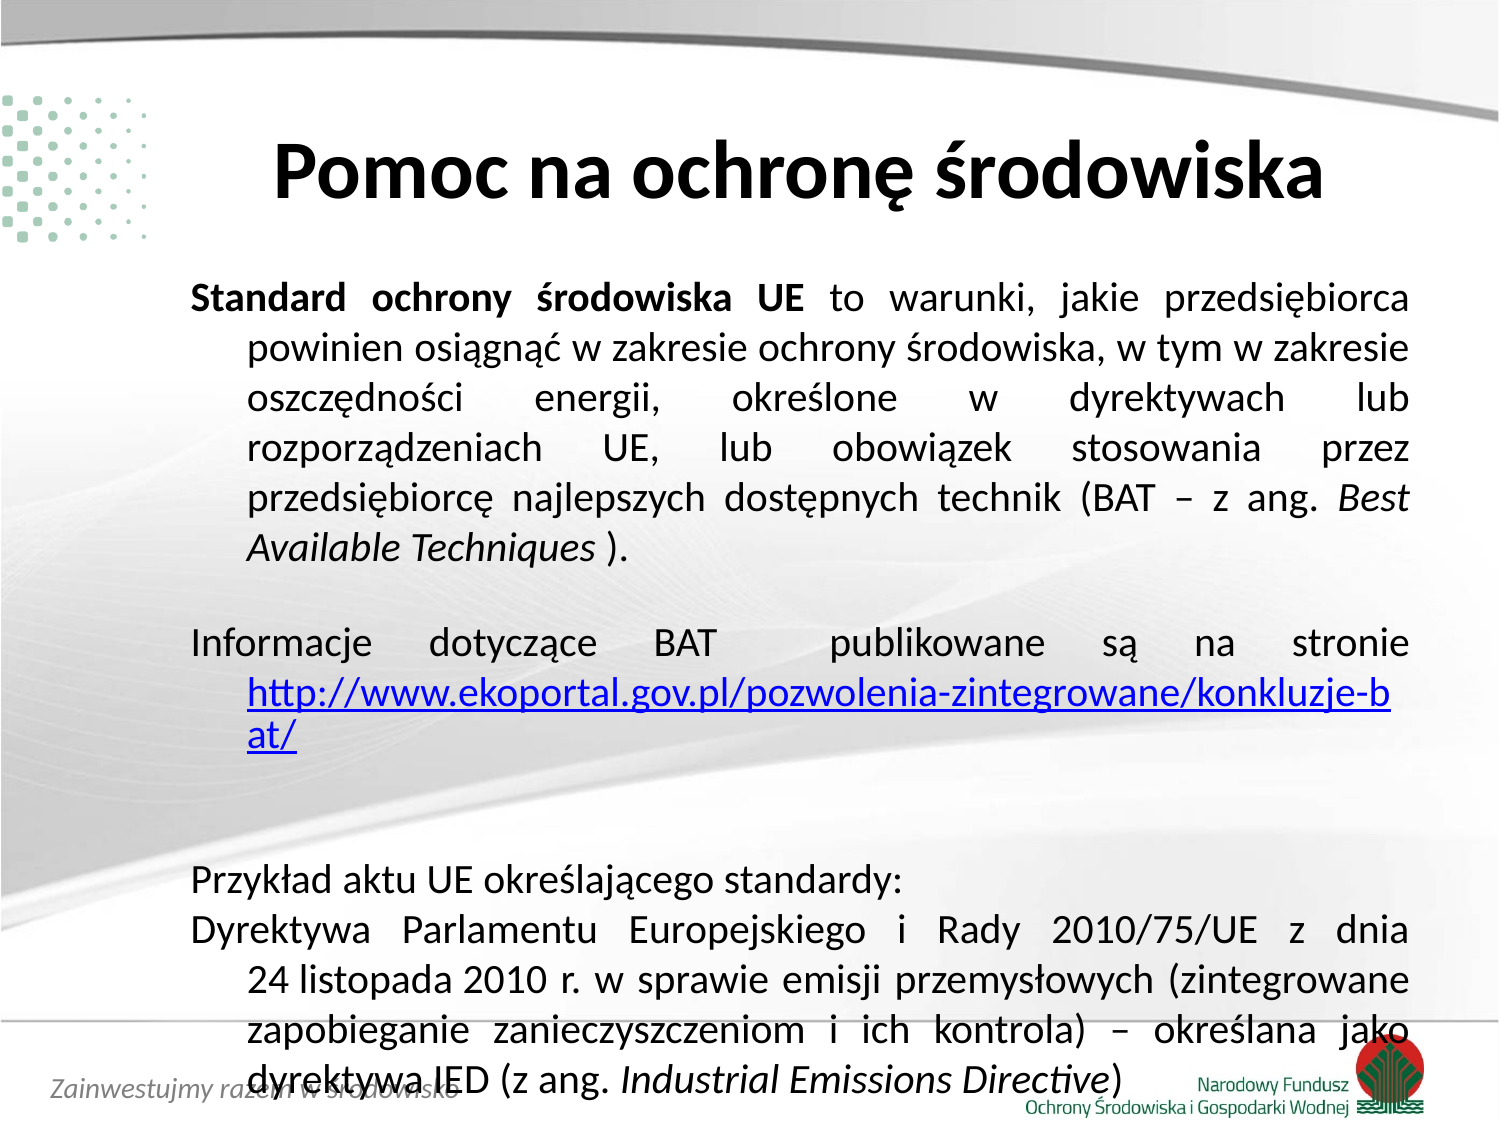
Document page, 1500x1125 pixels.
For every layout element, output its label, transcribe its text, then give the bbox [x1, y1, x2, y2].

text_box Standard ochrony środowiska UE to warunki, jakie przedsiębiorca powinien osiągnąć w zakresie ochrony środowiska, w tym w zakresie oszczędności energii, określone w dyrektywach lub rozporządzeniach UE, lub obowiązek stosowania przez przedsiębiorcę najlepszych dostępnych technik (BAT – z ang. Best Available Techniques ). Informacje dotyczące BAT publikowane są na stronie http://www.ekoportal.gov.pl/pozwolenia-zintegrowane/konkluzje-bat/ Przykład aktu UE określającego standardy: Dyrektywa Parlamentu Europejskiego i Rady 2010/75/UE z dnia 24 listopada 2010 r. w sprawie emisji przemysłowych (zintegrowane zapobieganie zanieczyszczeniom i ich kontrola) – określana jako dyrektywa IED (z ang. Industrial Emissions Directive) [175, 262, 1425, 1005]
text_box Pomoc na ochronę środowiska [175, 101, 1425, 228]
picture [0, 0, 1499, 1023]
picture [1026, 1034, 1424, 1118]
